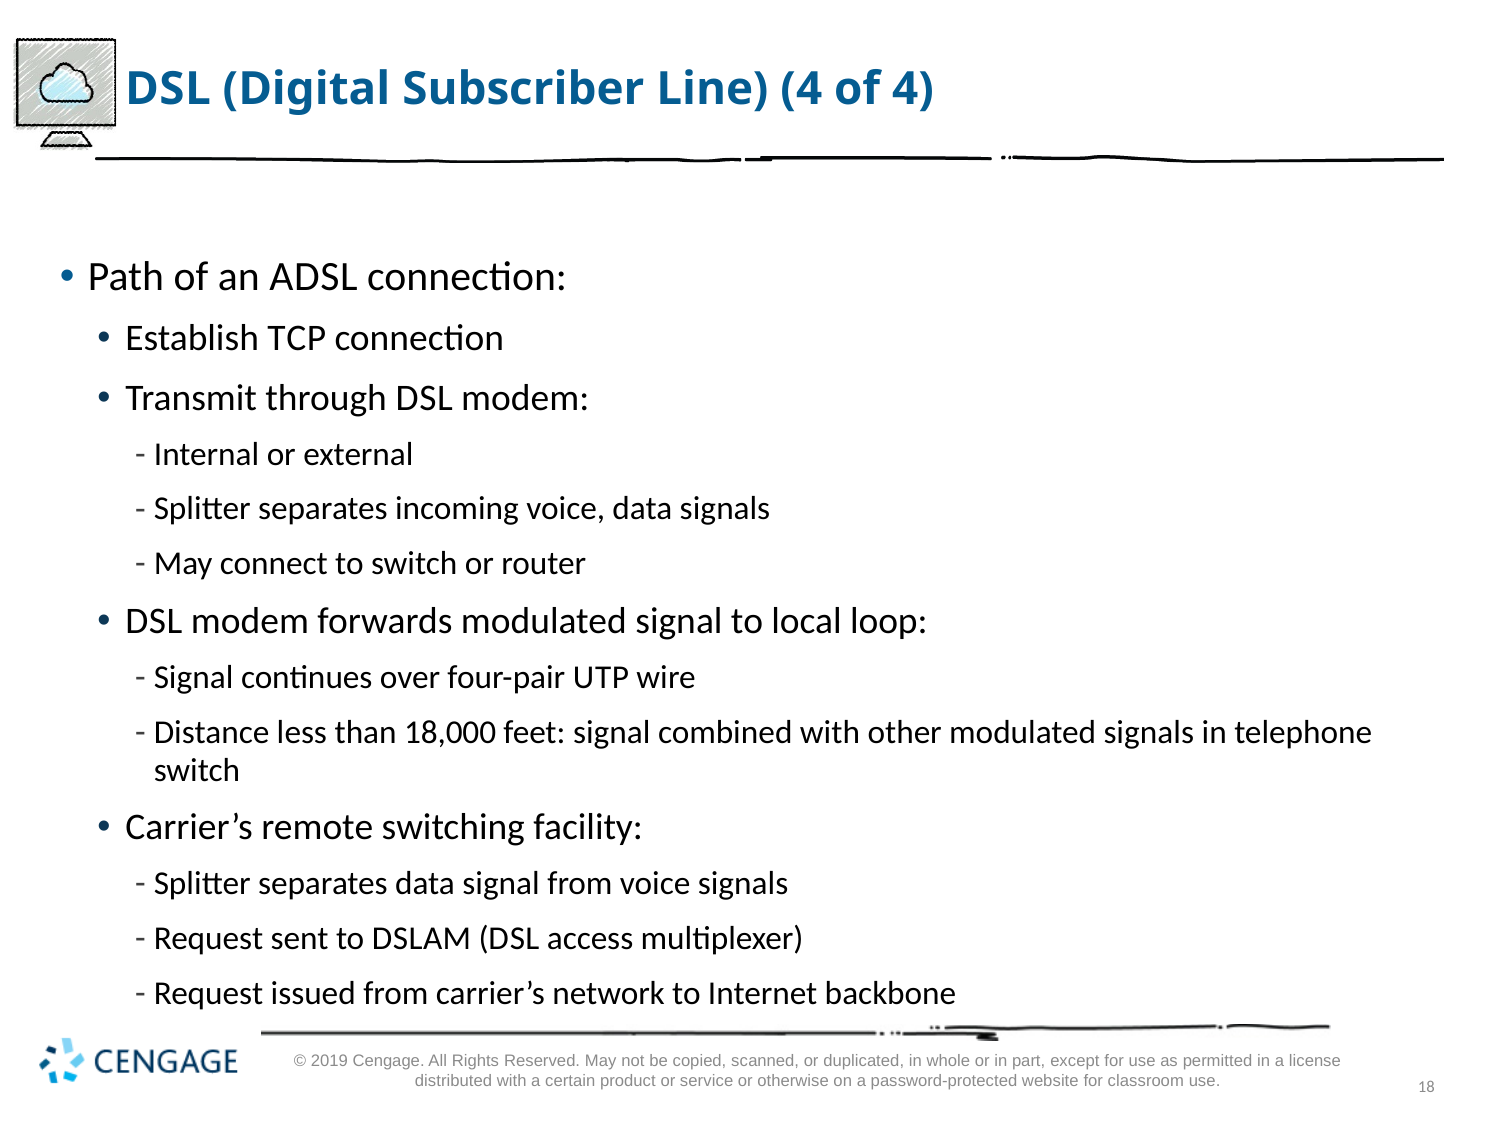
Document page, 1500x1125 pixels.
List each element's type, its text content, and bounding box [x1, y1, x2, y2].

picture [19, 1024, 250, 1096]
list Path of an A D S L connection: Establish T C P connection Transmit through D S L modem: Internal or external Splitter separates incoming voice, data signals May connect to switch or router D S L modem forwards modulated signal to local loop: Signal continues over four-pair U T P wire Distance less than 18,000 feet: signal combined with other modulated signals in telephone switch Carrier’s remote switching facility: Splitter separates data signal from voice signals Request sent to D S L A M (D S L access multiplexer) Request issued from carrier’s network to Internet backbone [59, 252, 1441, 1021]
picture [261, 1024, 1331, 1041]
picture [13, 36, 117, 151]
title D S L (Digital Subscriber Line) (4 of 4) [125, 66, 1442, 116]
footer © 2019 Cengage. All Rights Reserved. May not be copied, scanned, or duplicated, in whole or in part, except for use as permitted in a license distributed with a certain product or service or otherwise on a password-protected website for classroom use. [262, 1050, 1375, 1091]
picture [95, 155, 1444, 163]
